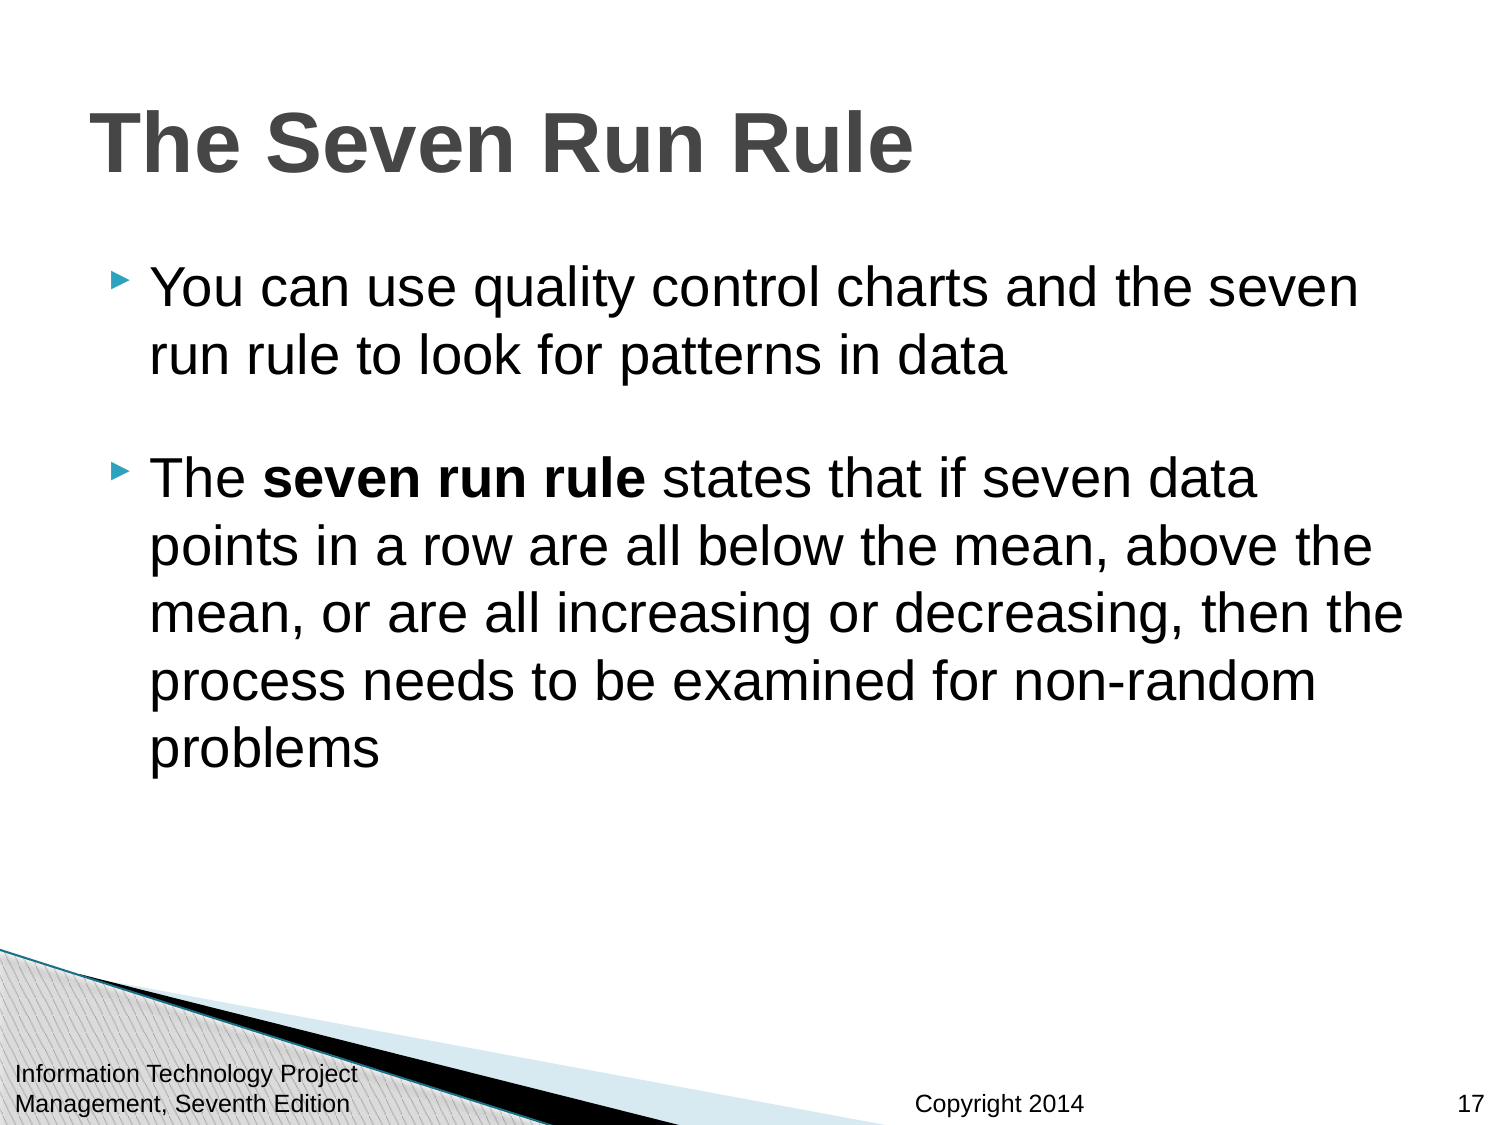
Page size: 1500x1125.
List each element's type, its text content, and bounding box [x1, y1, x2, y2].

slide_number 17 [1408, 1065, 1500, 1125]
title The Seven Run Rule [75, 45, 1425, 233]
list You can use quality control charts and the seven run rule to look for patterns in data The seven run rule states that if seven data points in a row are all below the mean, above the mean, or are all increasing or decreasing, then the process needs to be examined for non-random problems [74, 242, 1426, 986]
footer Information Technology Project Management, Seventh Edition [0, 1065, 425, 1125]
